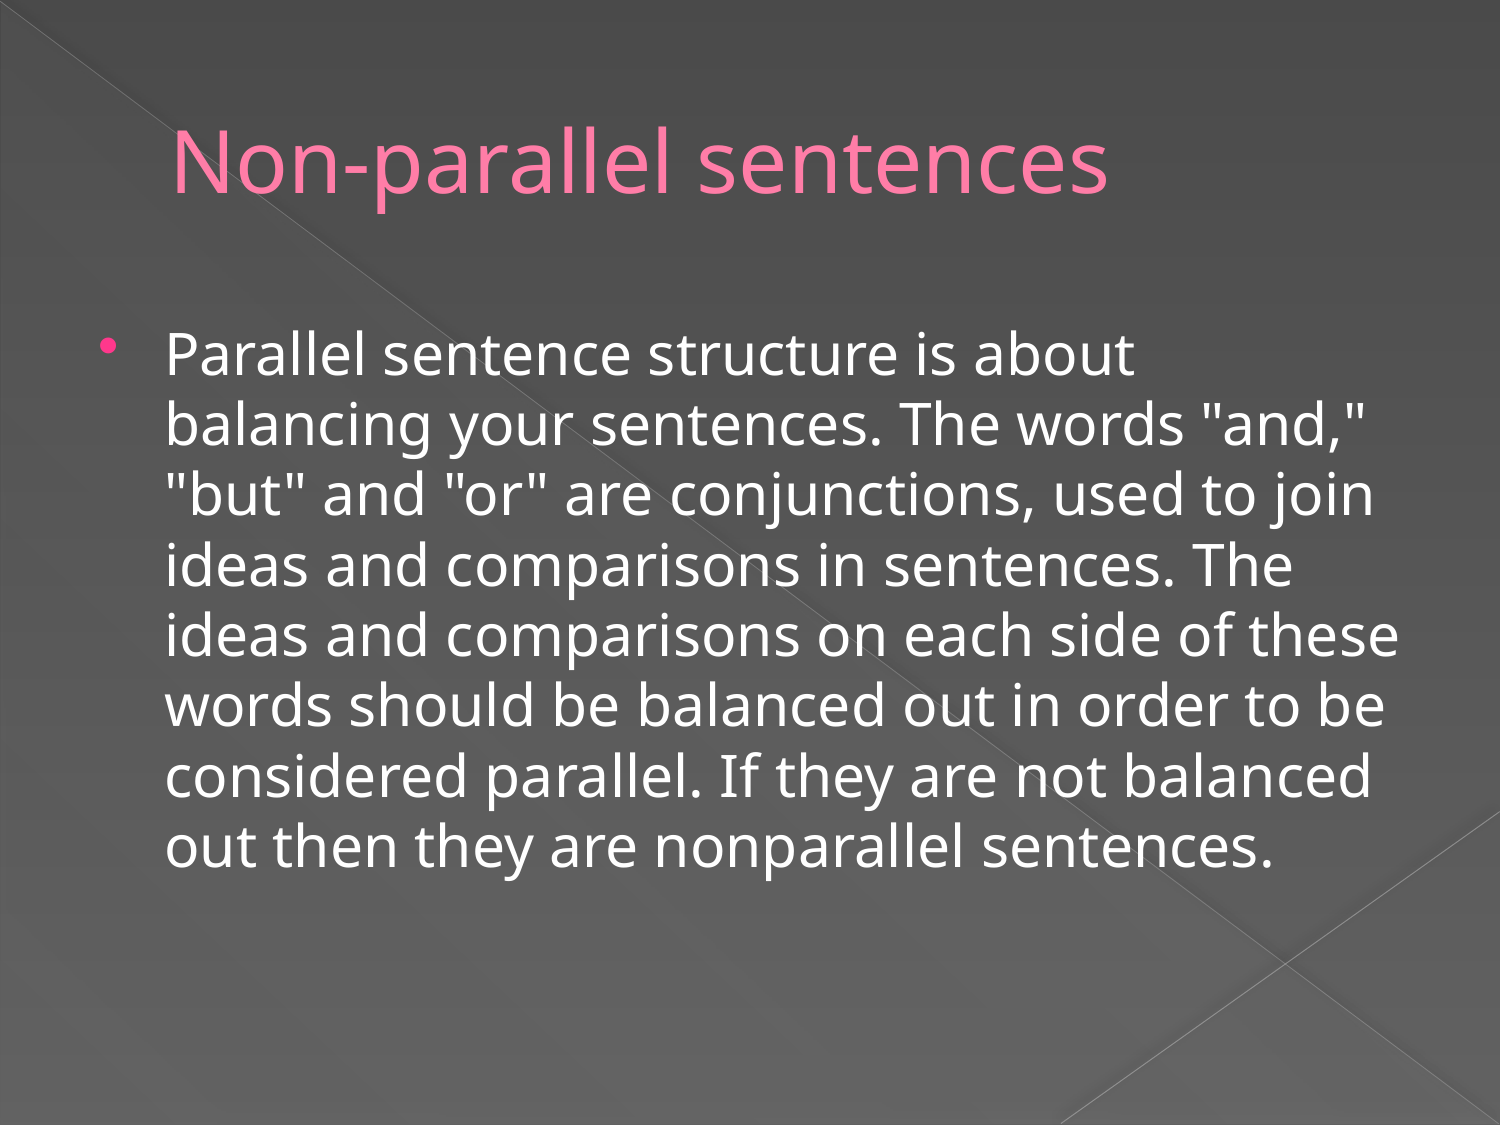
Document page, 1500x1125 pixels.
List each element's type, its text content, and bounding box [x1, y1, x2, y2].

title Non-parallel sentences [75, 43, 1425, 274]
list Parallel sentence structure is about balancing your sentences. The words "and," "but" and "or" are conjunctions, used to join ideas and comparisons in sentences. The ideas and comparisons on each side of these words should be balanced out in order to be considered parallel. If they are not balanced out then they are nonparallel sentences. [75, 308, 1425, 1059]
